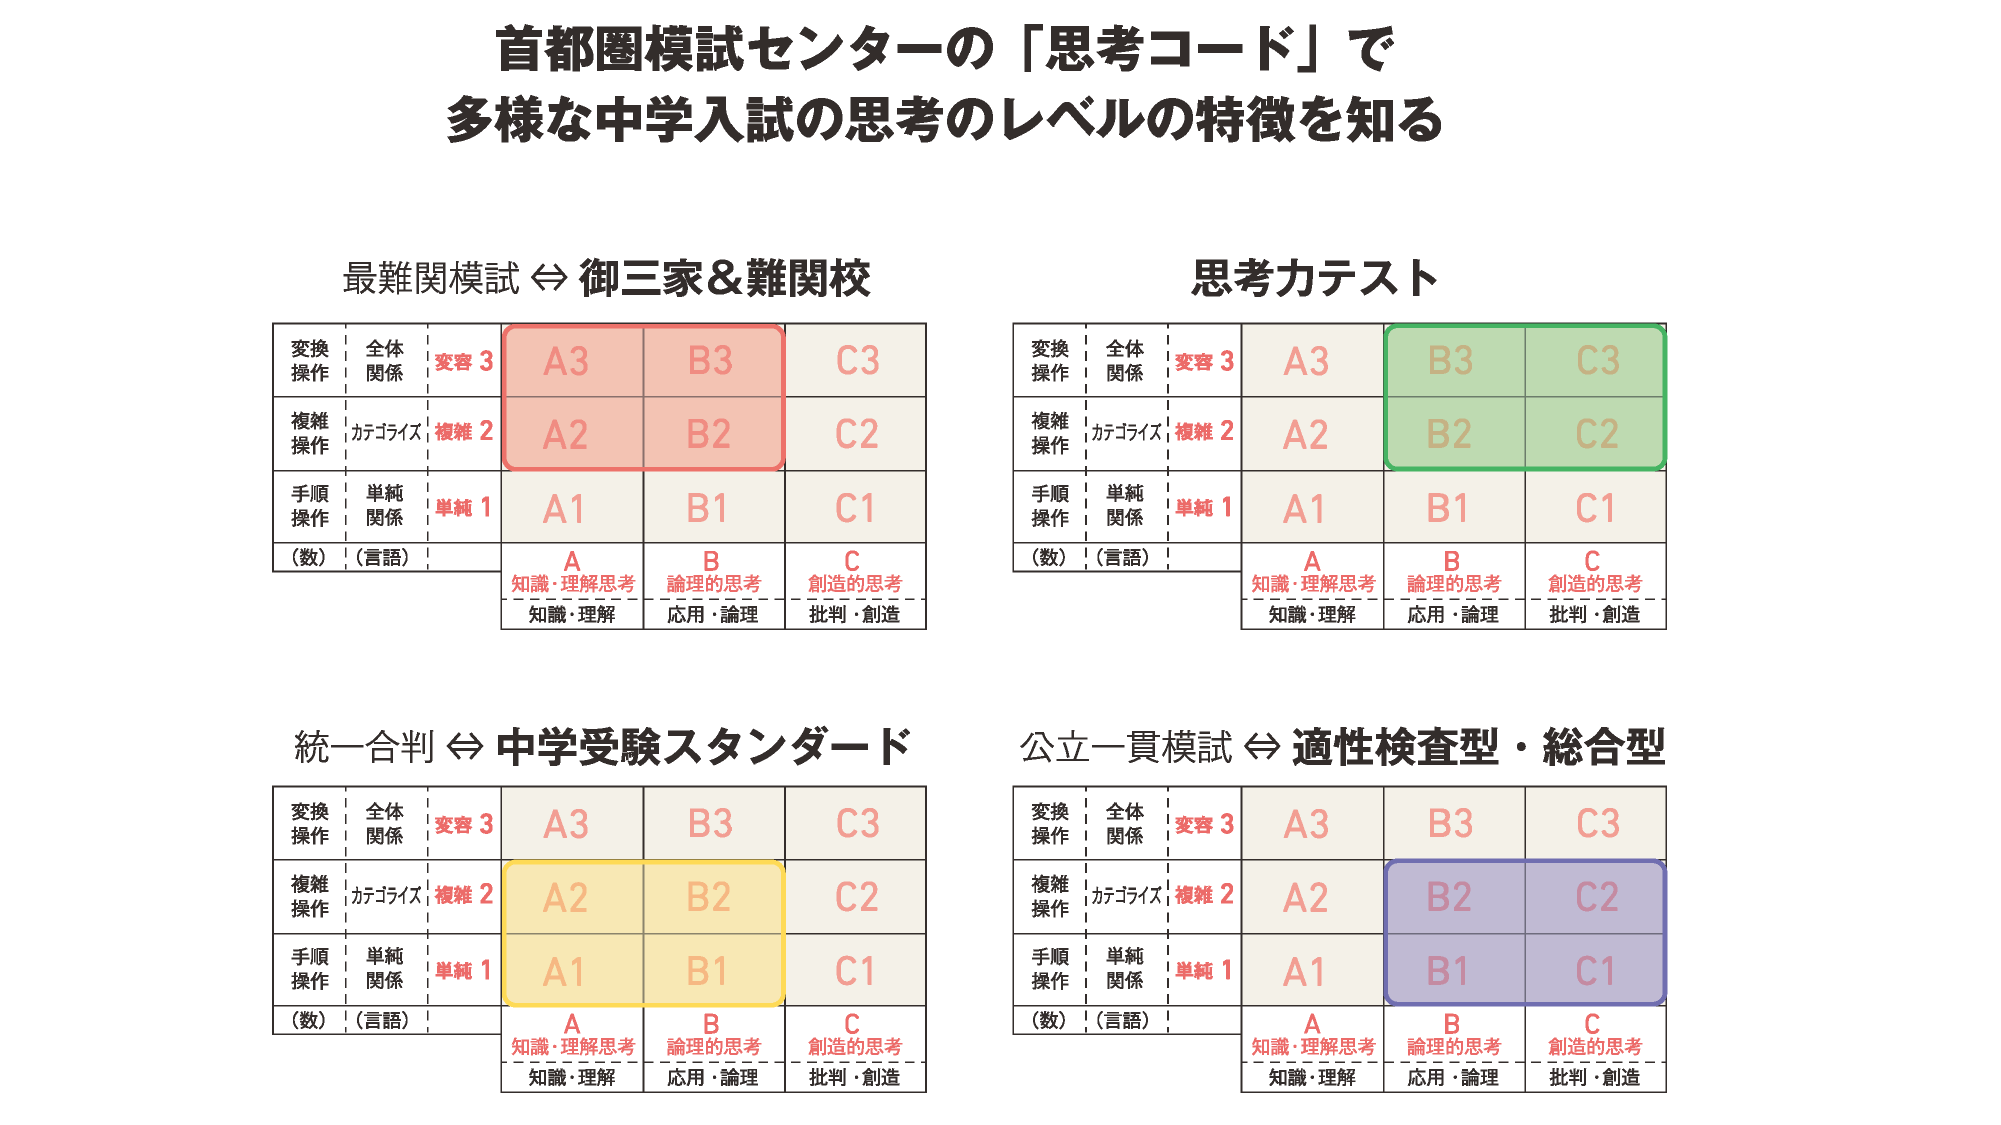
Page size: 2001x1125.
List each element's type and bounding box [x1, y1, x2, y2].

picture [255, 3, 1683, 1110]
